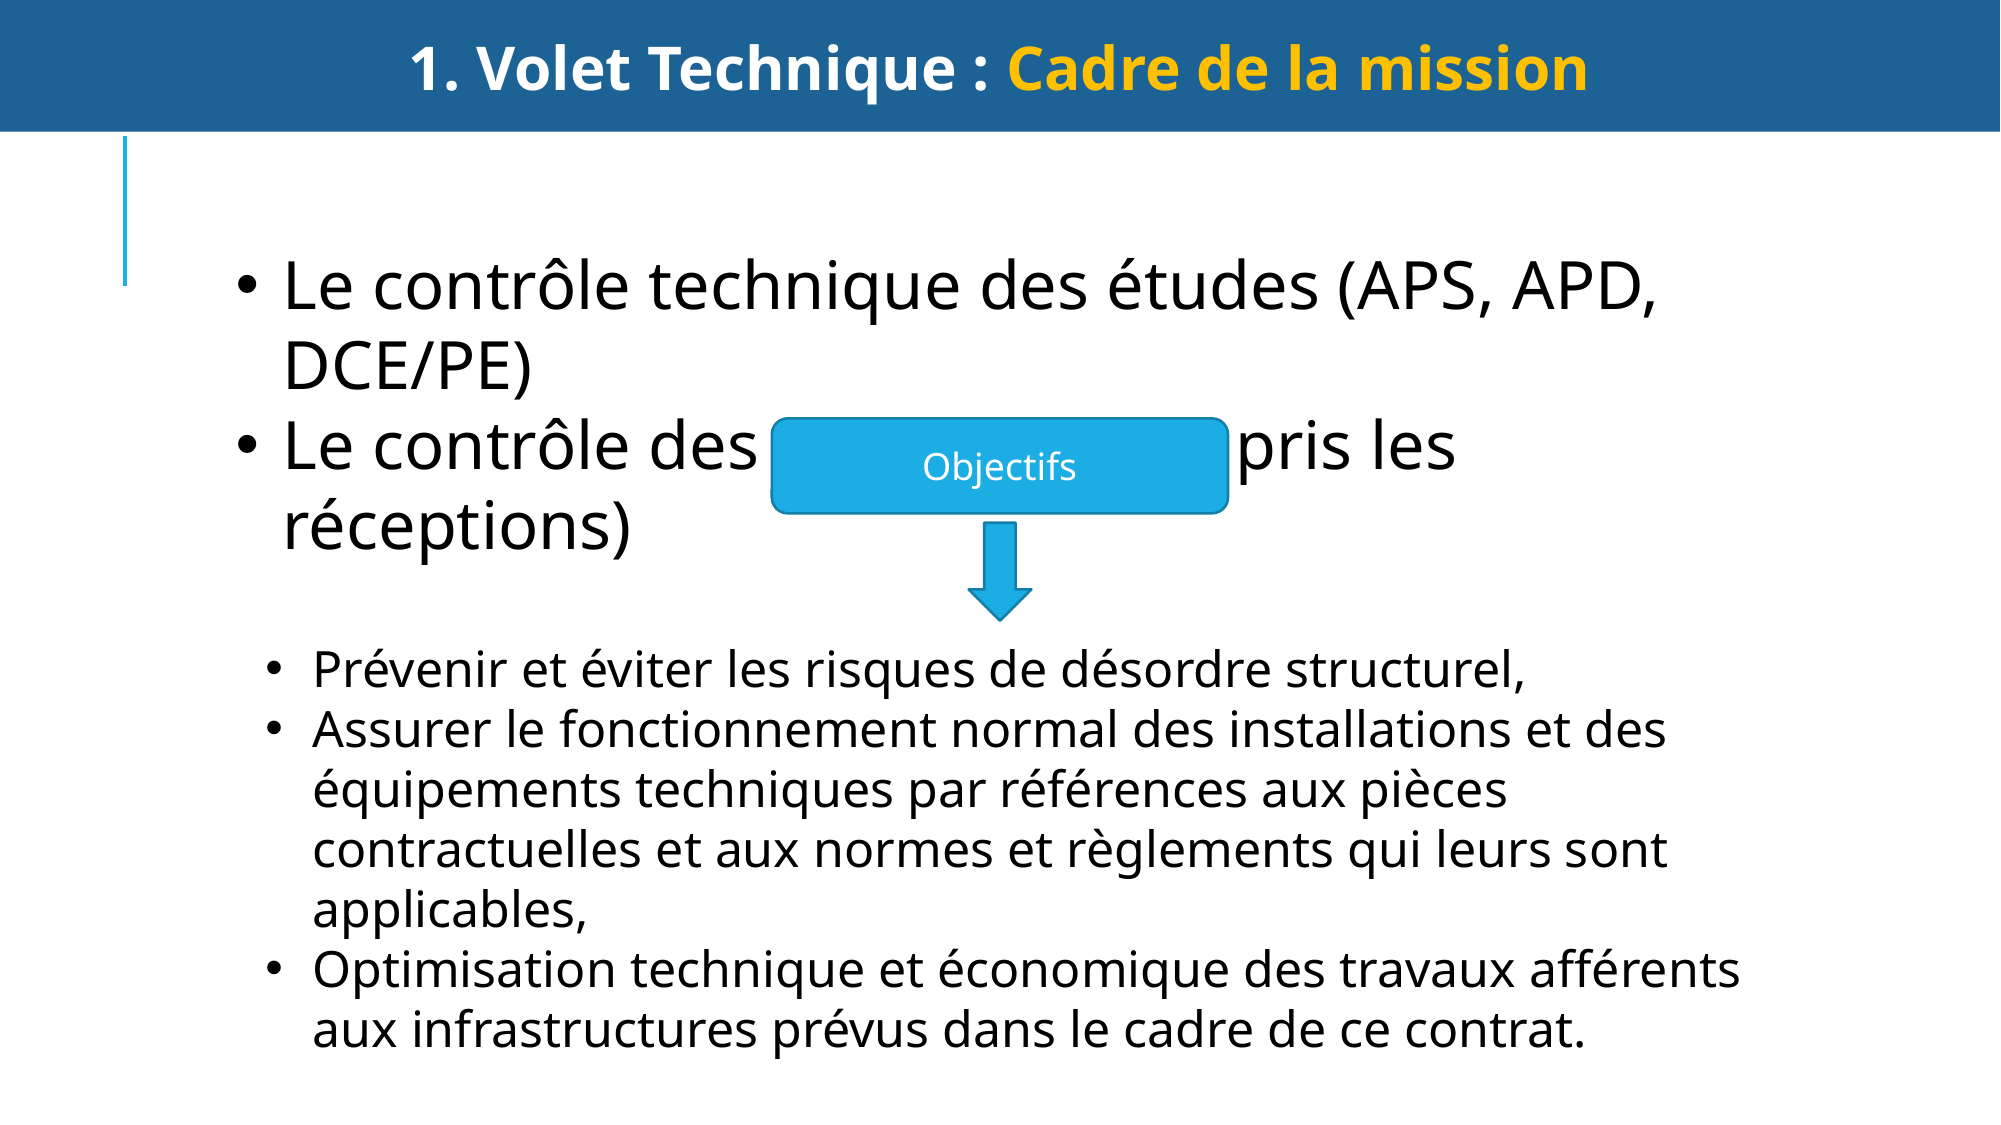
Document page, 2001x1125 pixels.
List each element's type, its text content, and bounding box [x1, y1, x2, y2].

text_box [967, 521, 1033, 622]
text_box 1. Volet Technique : Cadre de la mission [0, 0, 2000, 133]
text_box Prévenir et éviter les risques de désordre structurel, Assurer le fonctionnement normal des installations et des équipements techniques par références aux pièces contractuelles et aux normes et règlements qui leurs sont applicables, Optimisation technique et économique des travaux afférents aux infrastructures prévus dans le cadre de ce contrat. [250, 630, 1812, 1110]
text_box Objectifs [770, 417, 1230, 515]
text_box Le contrôle technique des études (APS, APD, DCE/PE) Le contrôle des travaux (y compris les réceptions) [220, 235, 1780, 571]
